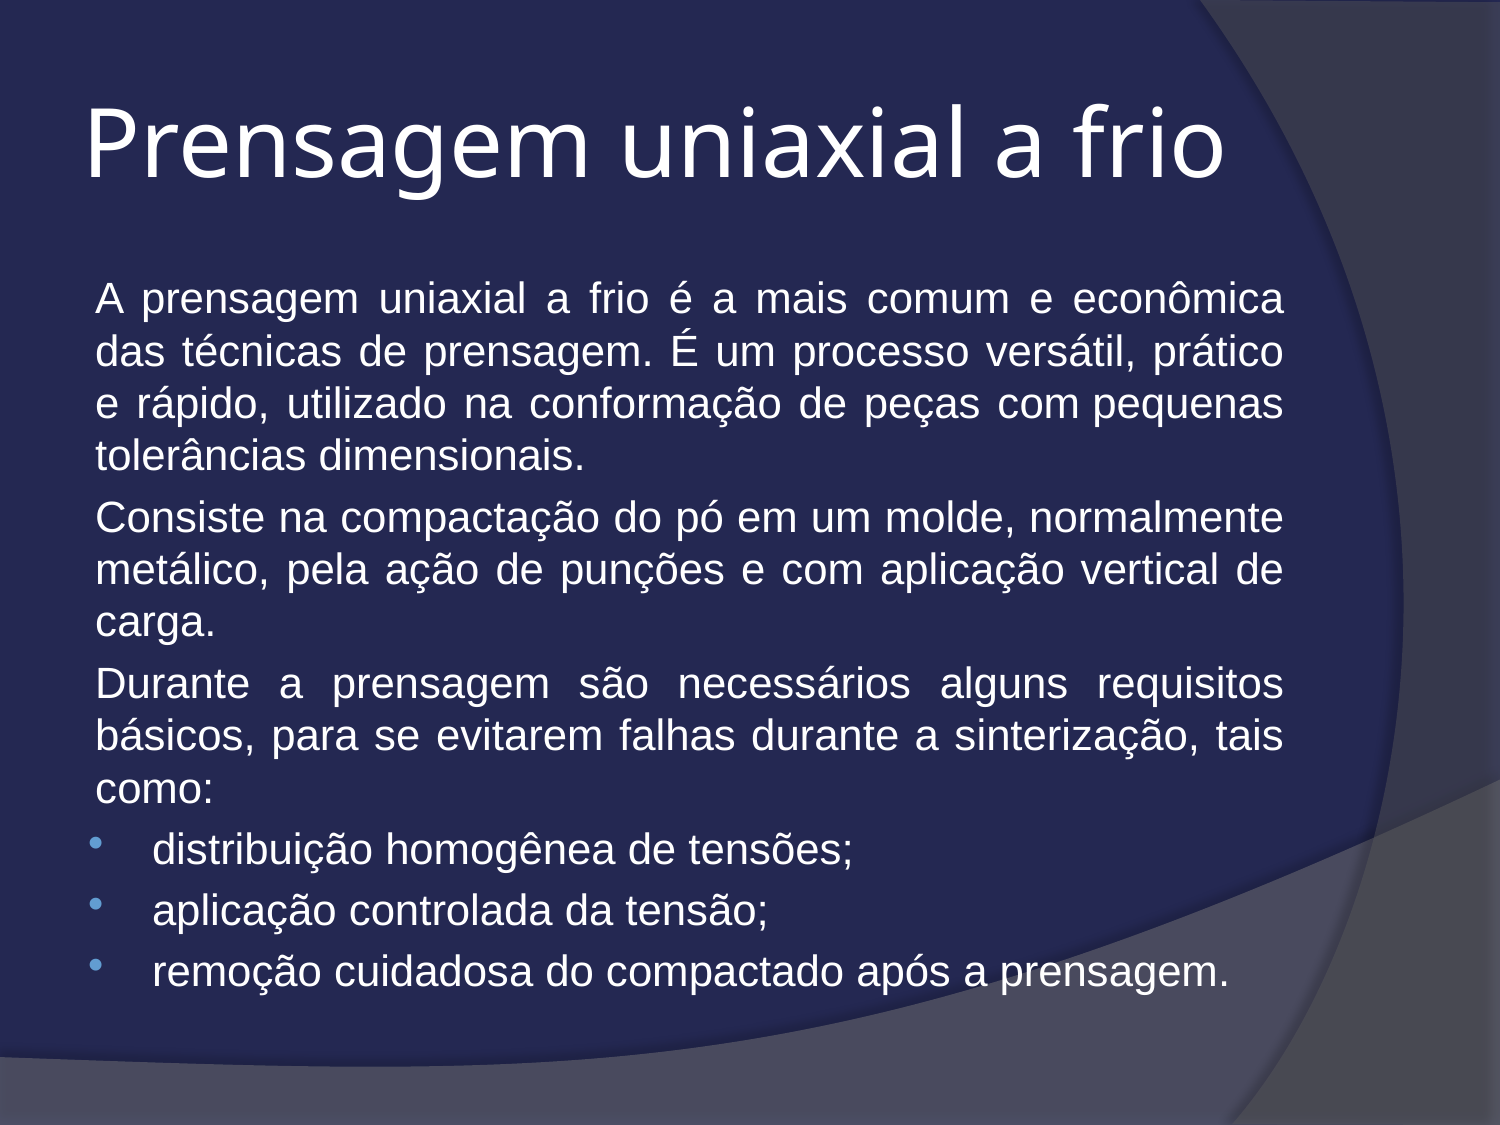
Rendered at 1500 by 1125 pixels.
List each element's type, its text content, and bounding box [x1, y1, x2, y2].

title Prensagem uniaxial a frio [75, 45, 1300, 233]
list A prensagem uniaxial a frio é a mais comum e econômica das técnicas de prensagem. É um processo versátil, prático e rápido, utilizado na conformação de peças com pequenas tolerâncias dimensionais. Consiste na compactação do pó em um molde, normalmente metálico, pela ação de punções e com aplicação vertical de carga. Durante a prensagem são necessários alguns requisitos básicos, para se evitarem falhas durante a sinterização, tais como: distribuição homogênea de tensões; aplicação controlada da tensão; remoção cuidadosa do compactado após a prensagem. [75, 262, 1300, 1005]
